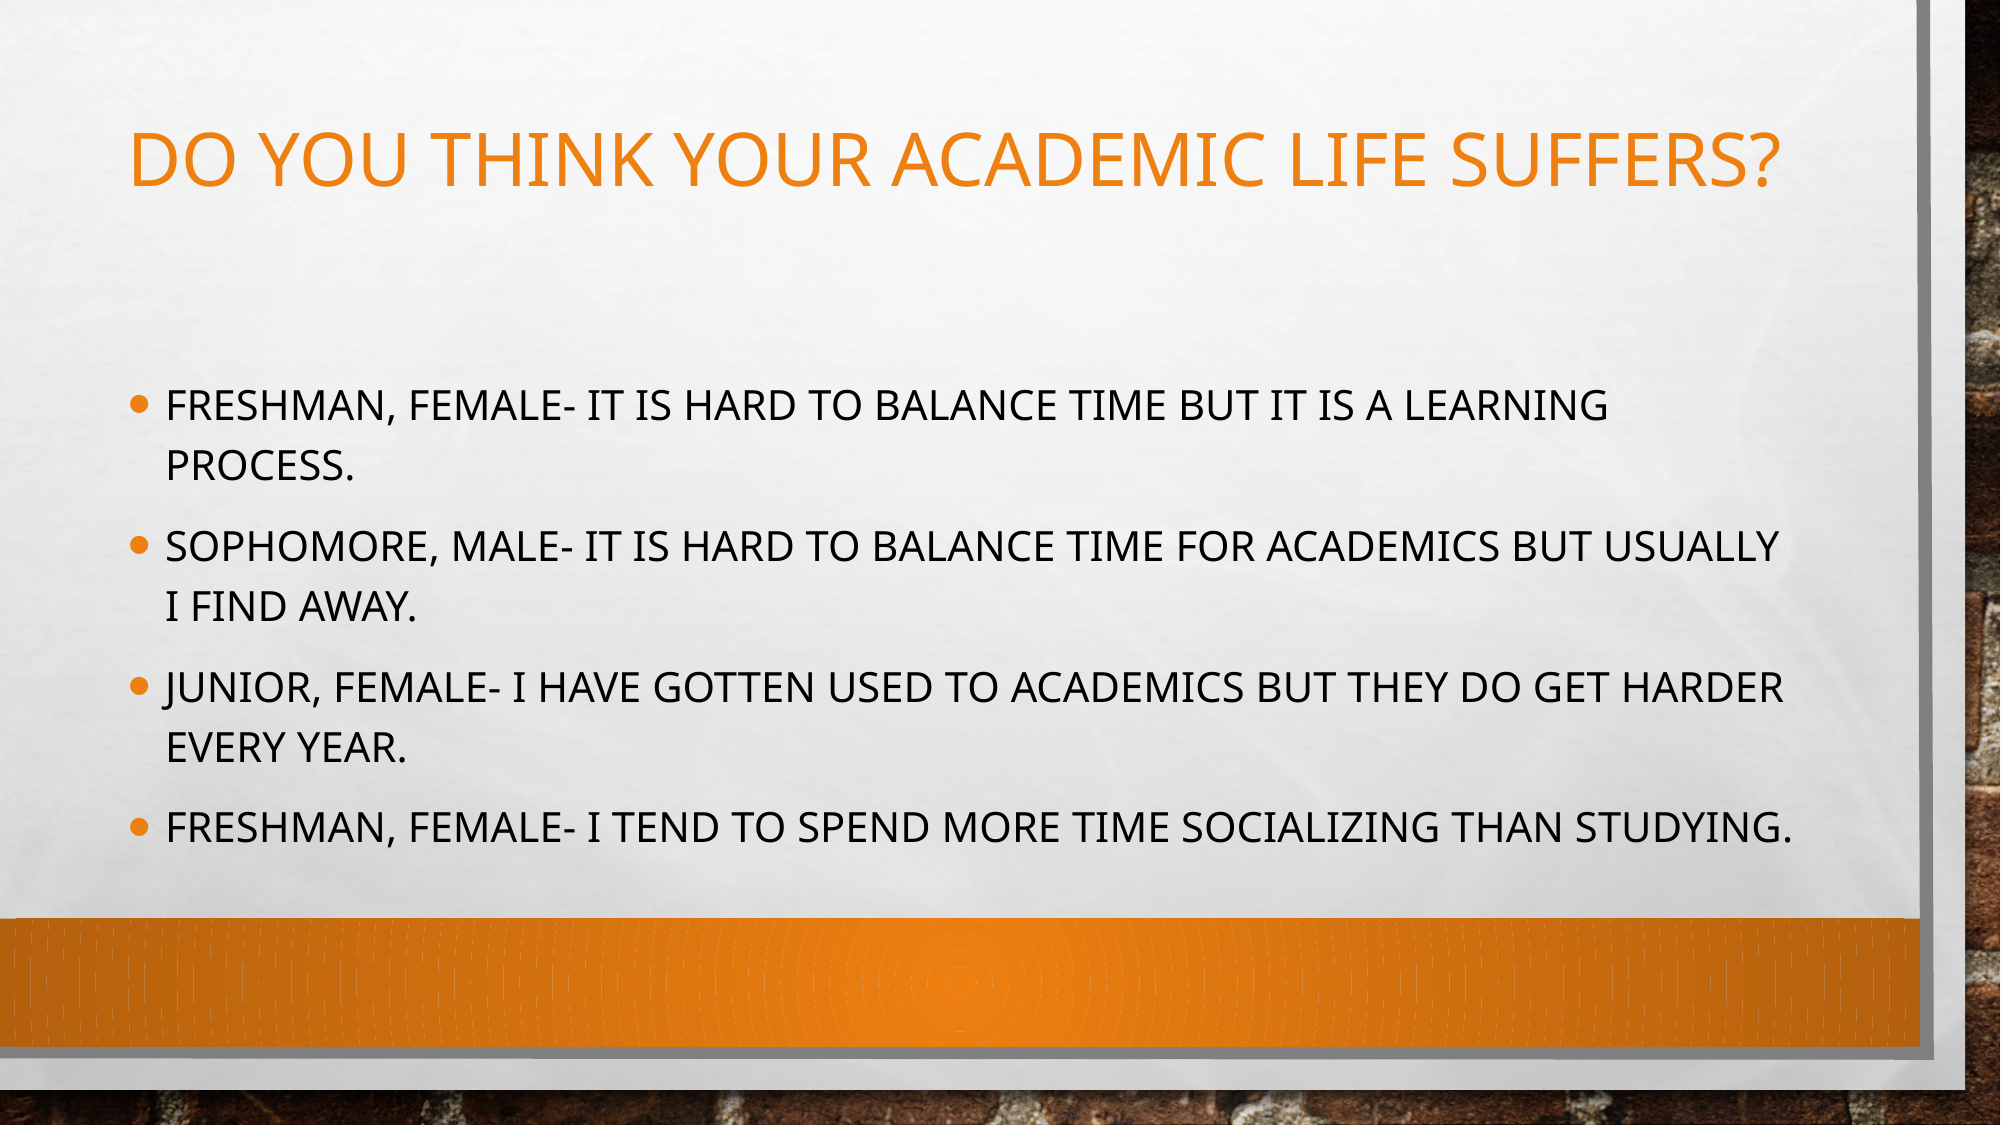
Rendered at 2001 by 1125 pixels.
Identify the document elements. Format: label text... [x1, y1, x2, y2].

title Do you think your academic life suffers? [112, 112, 1818, 302]
picture [0, 0, 2000, 1125]
list Freshman, female- It is hard to balance time but it is a learning process. Sophomore, male- It is hard to balance time for academics but usually I find away. Junior, female- I have gotten used to academics but they do get harder every year. Freshman, female- I tend to spend more time socializing than studying. [112, 338, 1818, 882]
